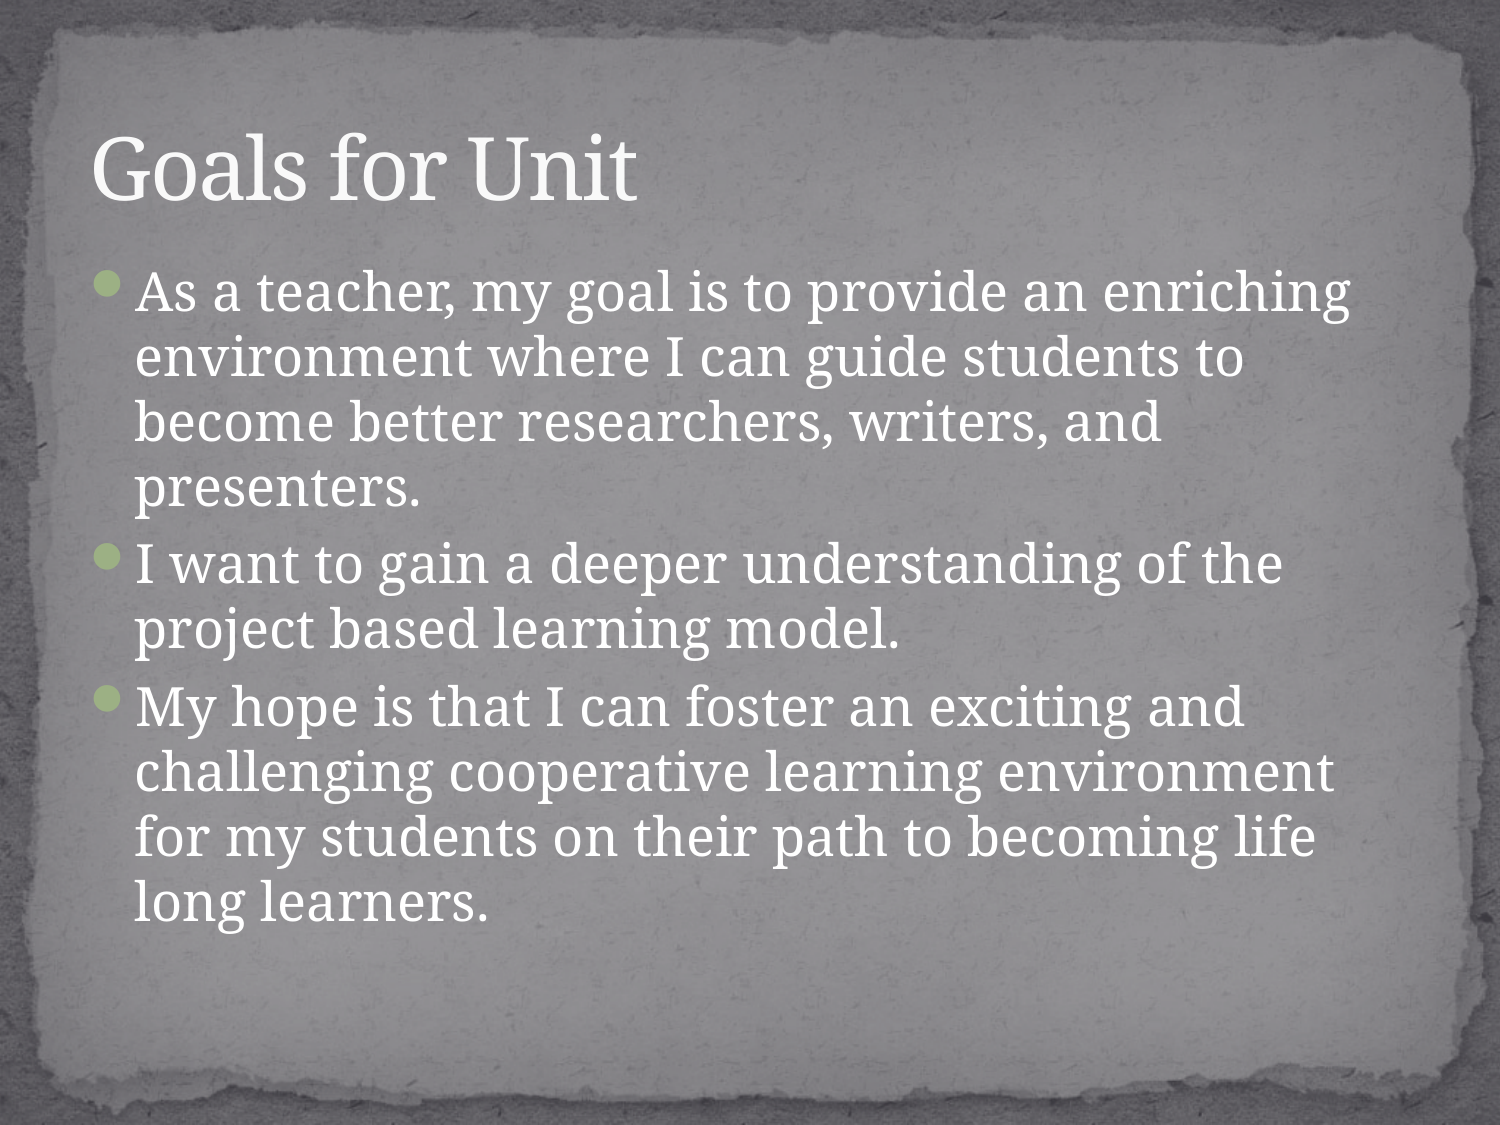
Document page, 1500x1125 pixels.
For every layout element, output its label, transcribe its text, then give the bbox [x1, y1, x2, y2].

title Goals for Unit [74, 24, 1425, 225]
list As a teacher, my goal is to provide an enriching environment where I can guide students to become better researchers, writers, and presenters. I want to gain a deeper understanding of the project based learning model. My hope is that I can foster an exciting and challenging cooperative learning environment for my students on their path to becoming life long learners. [75, 249, 1425, 1000]
